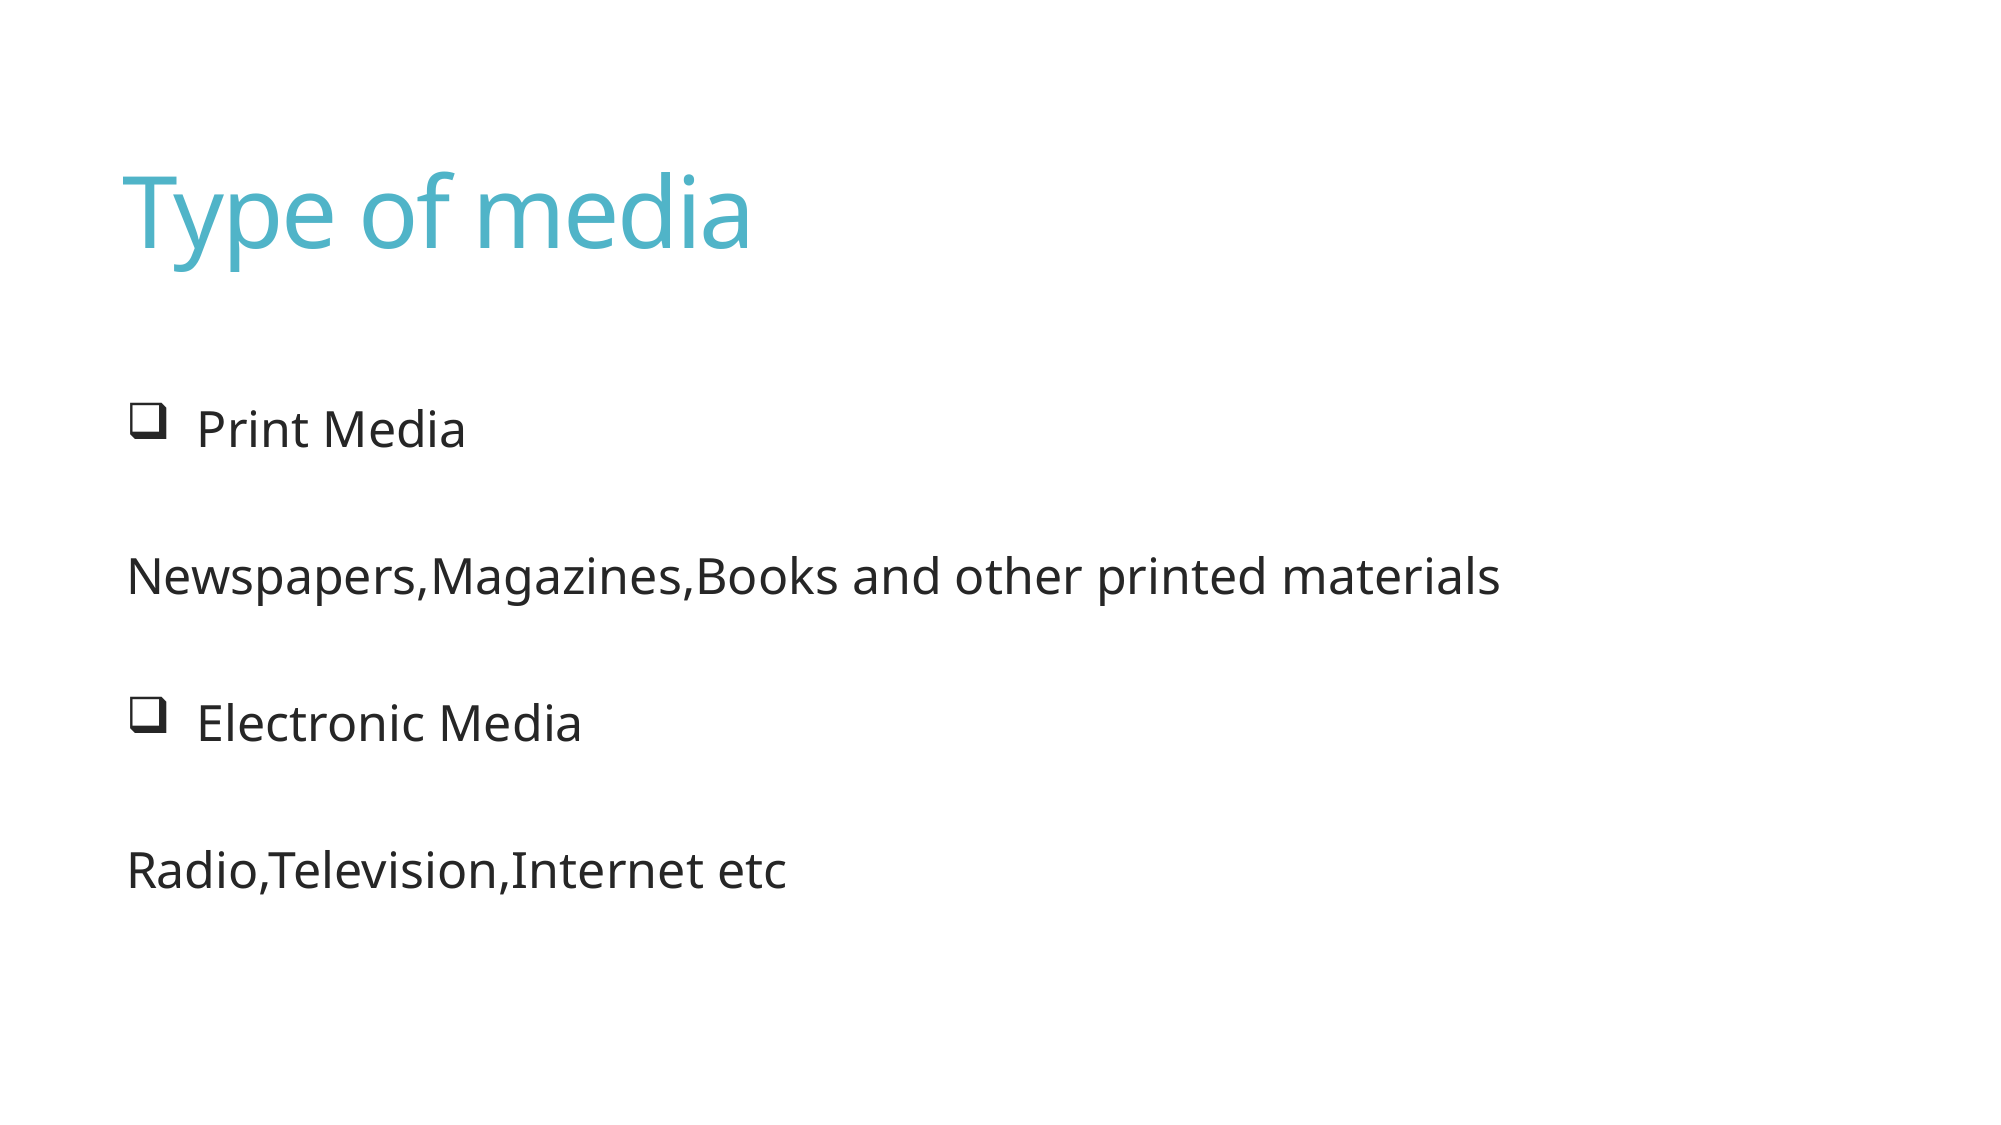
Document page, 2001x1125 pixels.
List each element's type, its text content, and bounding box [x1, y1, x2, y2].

title Type of media [107, 81, 1875, 354]
list Print Media Newspapers,Magazines,Books and other printed materials Electronic Media Radio,Television,Internet etc [111, 329, 1876, 948]
